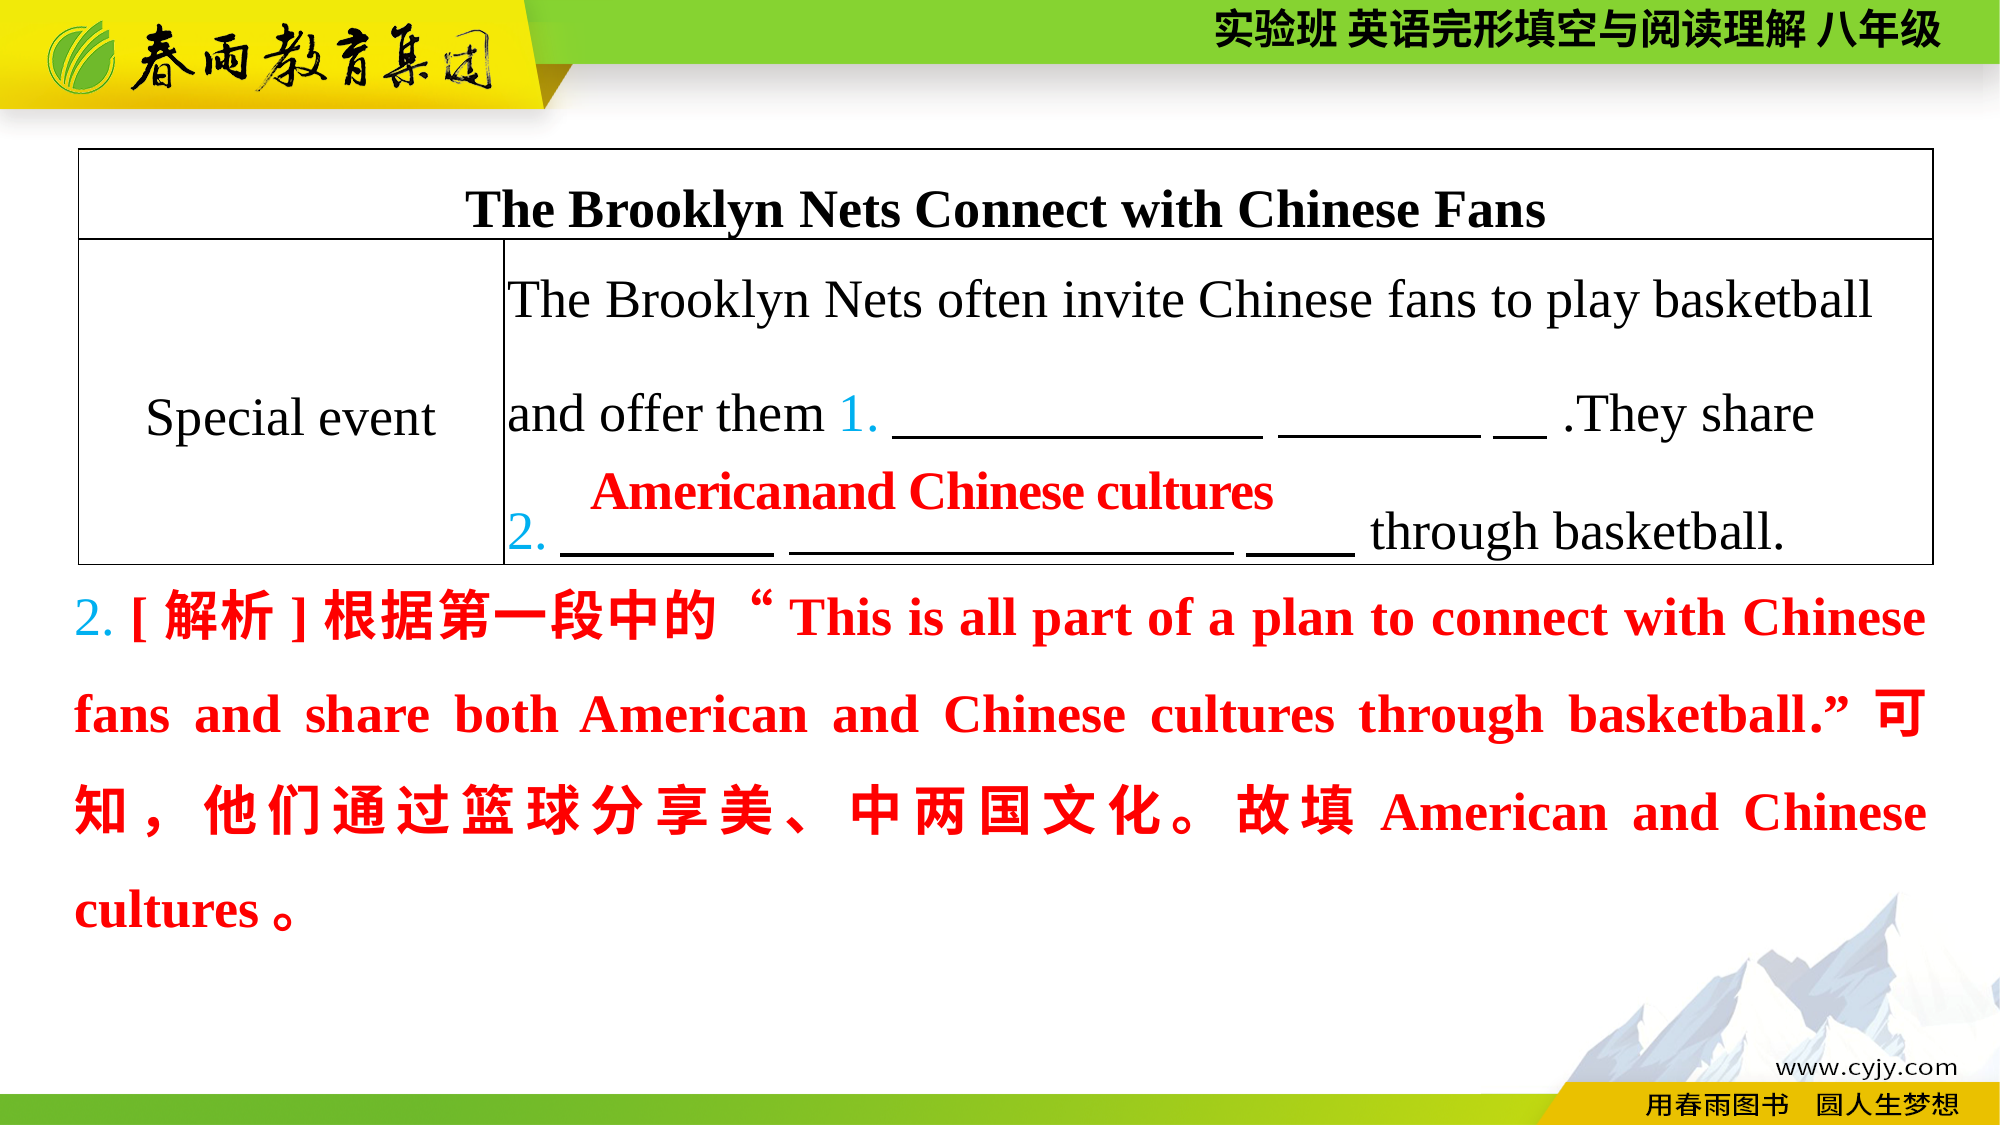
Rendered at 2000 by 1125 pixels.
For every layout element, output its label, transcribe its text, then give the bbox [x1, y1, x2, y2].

text_box Americanand Chinese cultures [576, 447, 1451, 528]
table_header The Brooklyn Nets Connect with Chinese Fans [79, 150, 1932, 238]
table_cell The Brooklyn Nets often invite Chinese fans to play basketball and offer them 1. , .They share 2. . ，through basketball. [505, 240, 1932, 540]
picture [0, 0, 2000, 1125]
table_cell Special event [79, 240, 503, 540]
list 2. [解析]根据第一段中的“This is all part of a plan to connect with Chinese fans and share both American and Chinese cultures through basketball.”可知，他们通过篮球分享美、中两国文化。故填American and Chinese cultures。 [59, 540, 1944, 839]
